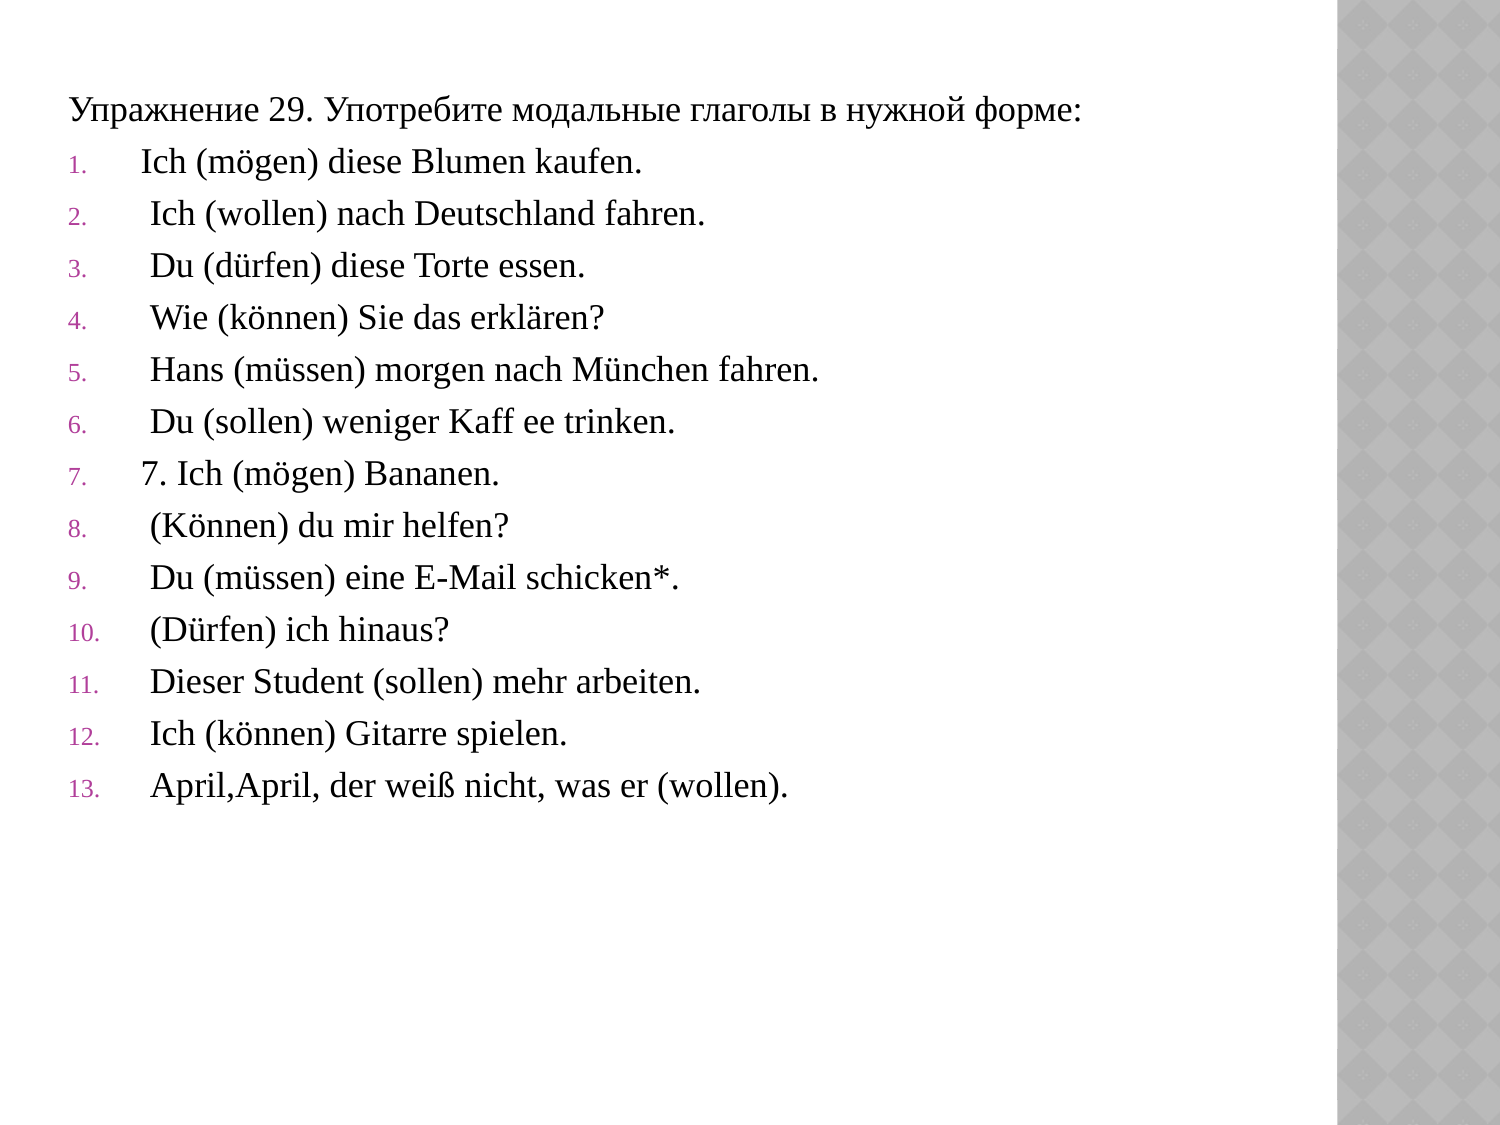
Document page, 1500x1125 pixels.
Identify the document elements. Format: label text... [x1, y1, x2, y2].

list Упражнение 29. Употребите модальные глаголы в нужной форме: Ich (mögen) diese Blumen kaufen. Ich (wollen) nach Deutschland fahren. Du (dürfen) diese Torte essen. Wie (können) Sie das erklären? Hans (müssen) morgen nach München fahren. Du (sollen) weniger Kaff eе trinken. 7. Ich (mögen) Bananen. (Können) du mir helfen? Du (müssen) eine E-Mail schicken*. (Dürfen) ich hinaus? Dieser Student (sollen) mehr arbeiten. Ich (können) Gitarre spielen. April,April, der weiß nicht, was er (wollen). [53, 78, 1404, 821]
